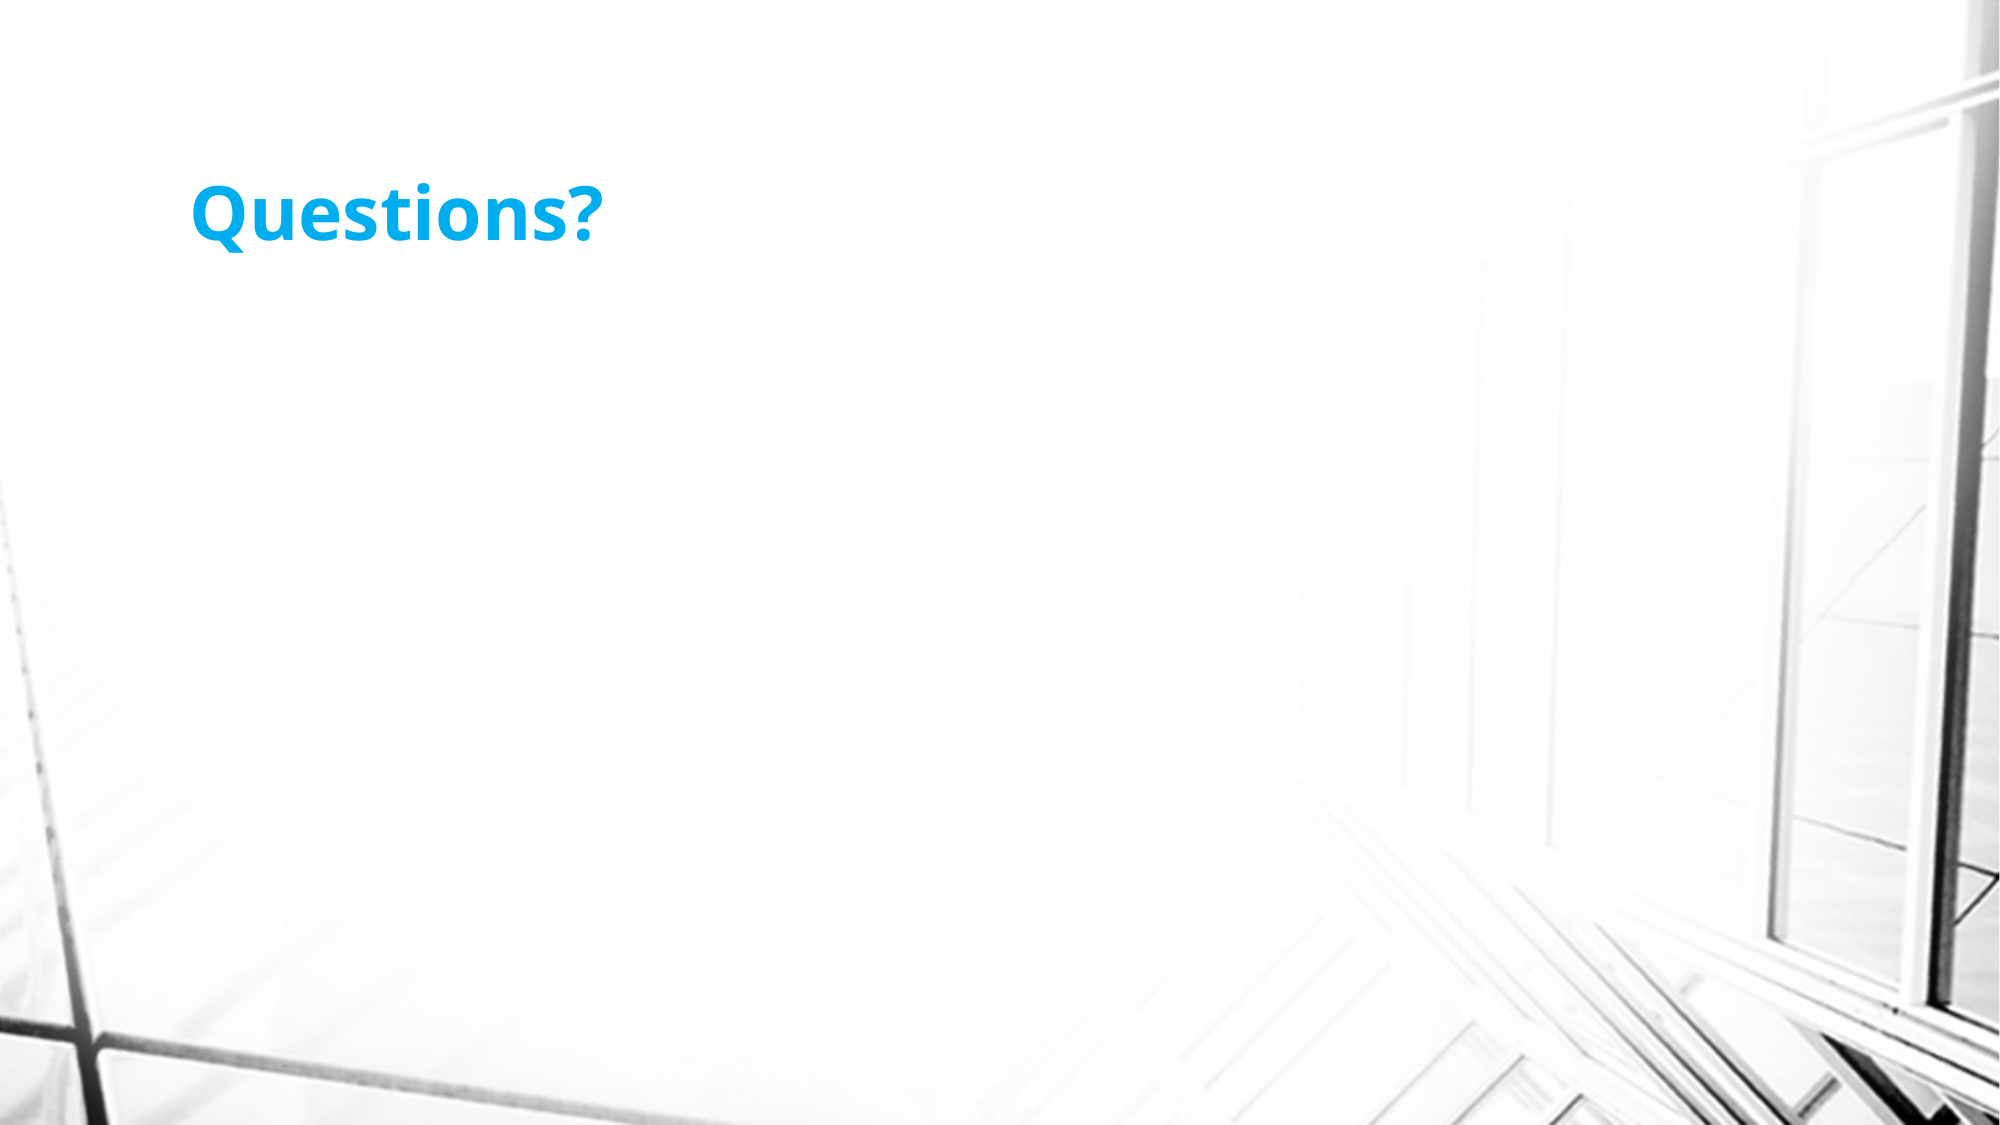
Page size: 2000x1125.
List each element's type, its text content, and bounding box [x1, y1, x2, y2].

picture [0, 0, 2000, 1125]
title Questions? [174, 87, 1600, 263]
